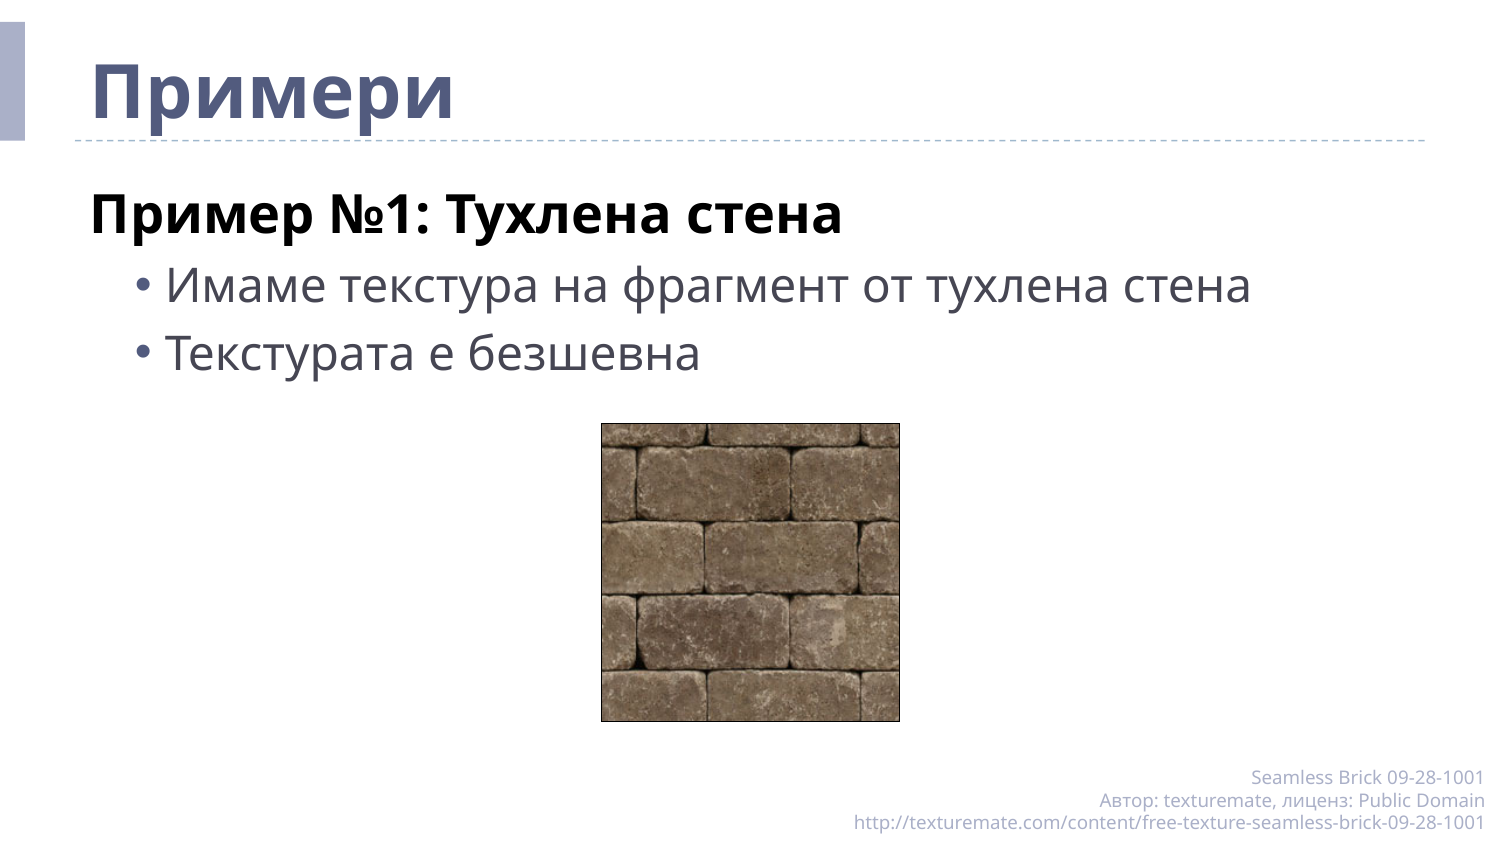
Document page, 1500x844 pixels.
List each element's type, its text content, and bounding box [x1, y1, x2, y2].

list Пример №1: Тухлена стена Имаме текстура на фрагмент от тухлена стена Текстурата е безшевна [75, 171, 1475, 835]
text_box Seamless Brick 09-28-1001 Автор: texturemate, лиценз: Public Domain http://texturemate.com/content/free-texture-seamless-brick-09-28-1001 [500, 758, 1500, 841]
picture [601, 423, 901, 722]
title Примери [75, 18, 1475, 141]
